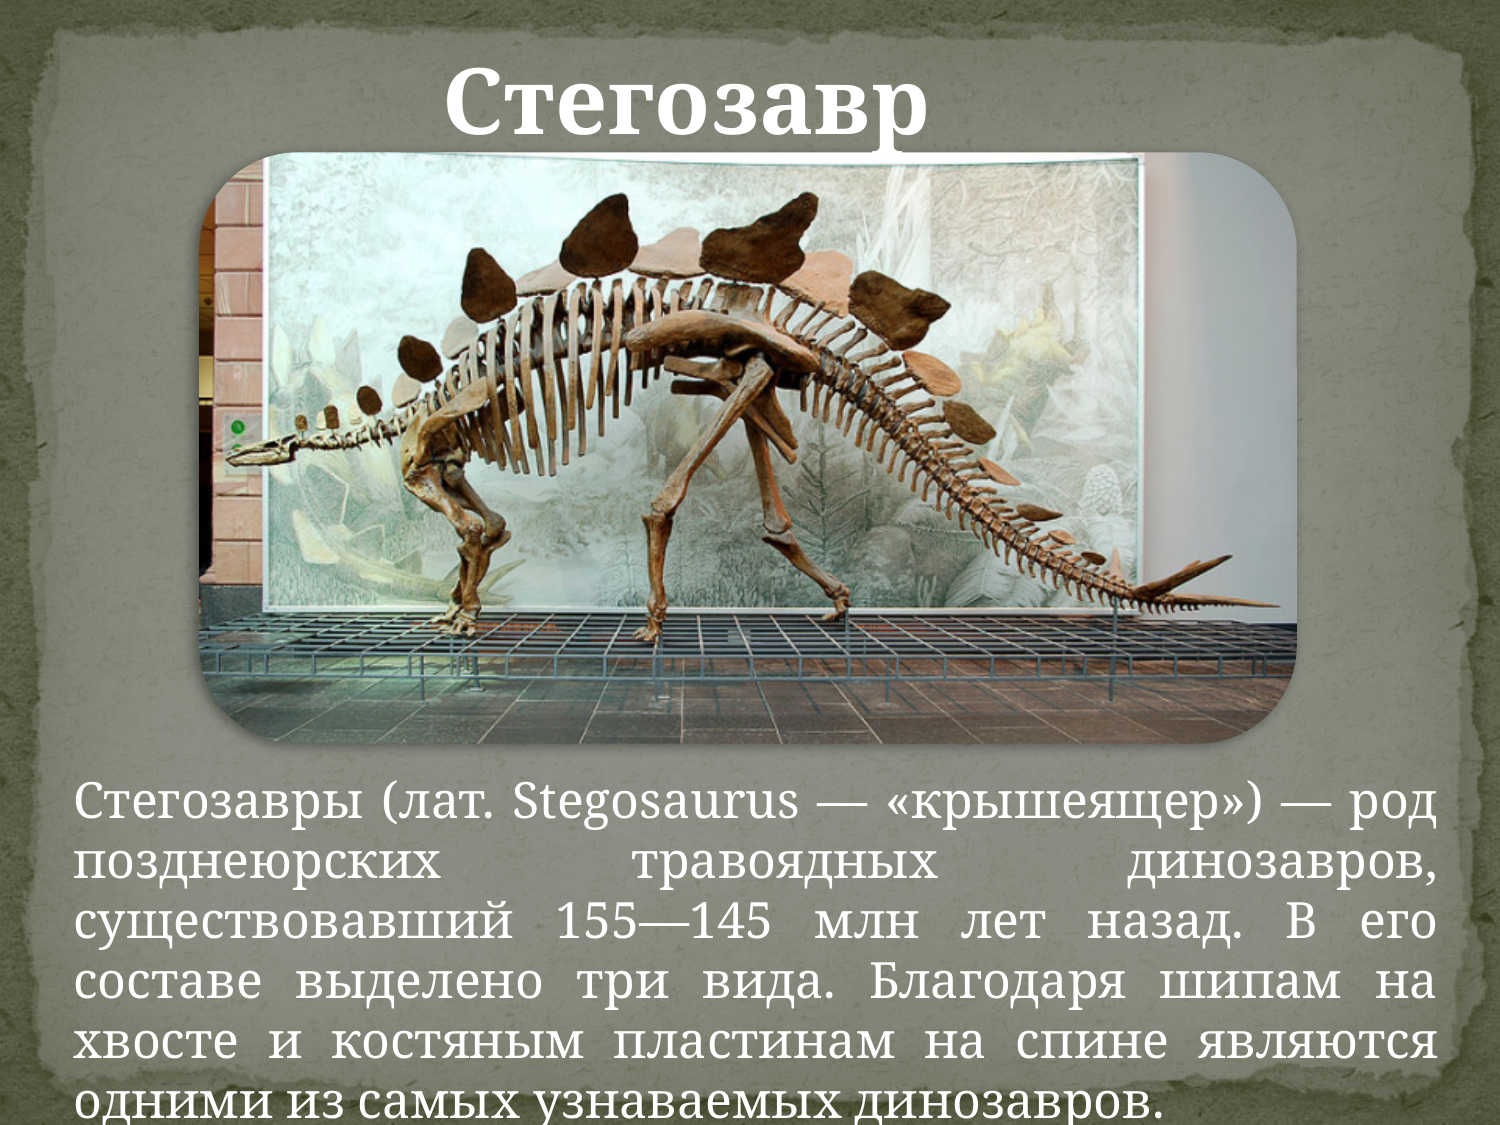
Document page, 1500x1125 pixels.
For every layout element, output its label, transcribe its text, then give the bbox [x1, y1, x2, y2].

text_box Стегозавры (лат. Stegosaurus — «крышеящер») — род позднеюрских травоядных динозавров, существовавший 155—145 млн лет назад. В его составе выделено три вида. Благодаря шипам на хвосте и костяным пластинам на спине являются одними из самых узнаваемых динозавров. [58, 761, 1453, 1125]
text_box Стегозавр [428, 35, 946, 141]
picture [199, 152, 1297, 744]
